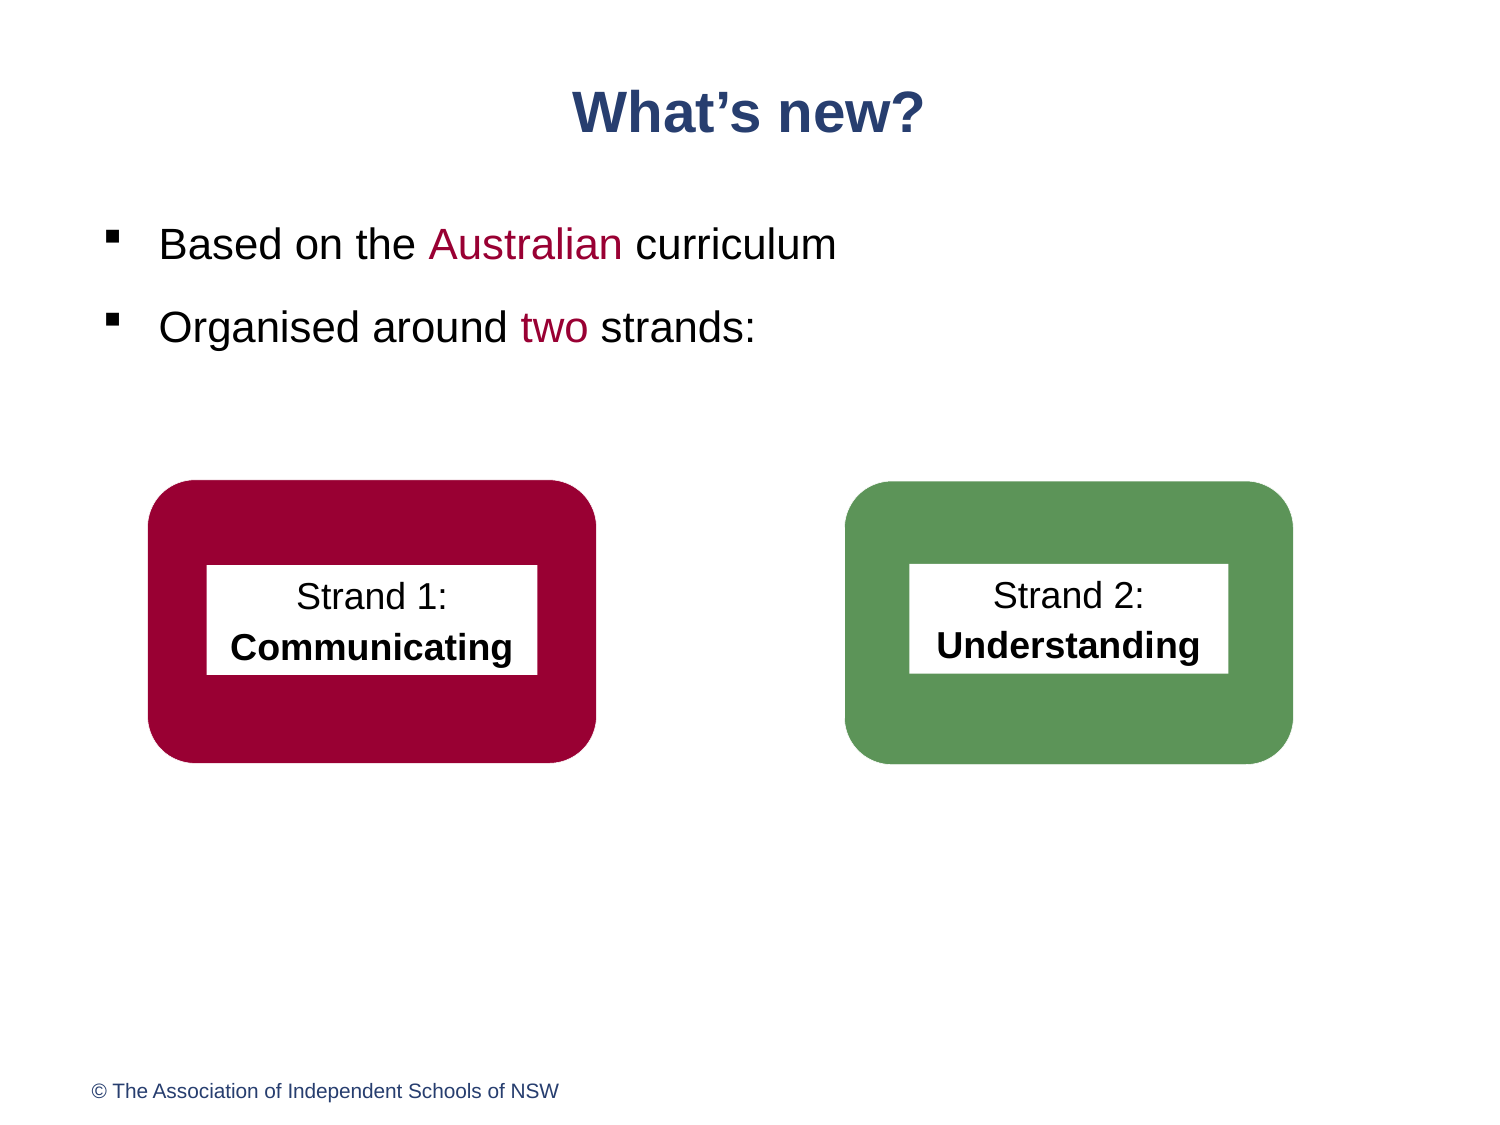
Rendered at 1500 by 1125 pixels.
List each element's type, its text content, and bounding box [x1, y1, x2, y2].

list Based on the Australian curriculum Organised around two strands: [87, 208, 1413, 1038]
text_box [844, 481, 1294, 765]
text_box Strand 2: Understanding [909, 563, 1229, 674]
text_box Strand 1: Communicating [206, 565, 538, 675]
text_box [147, 479, 597, 764]
title What’s new? [87, 66, 1413, 149]
